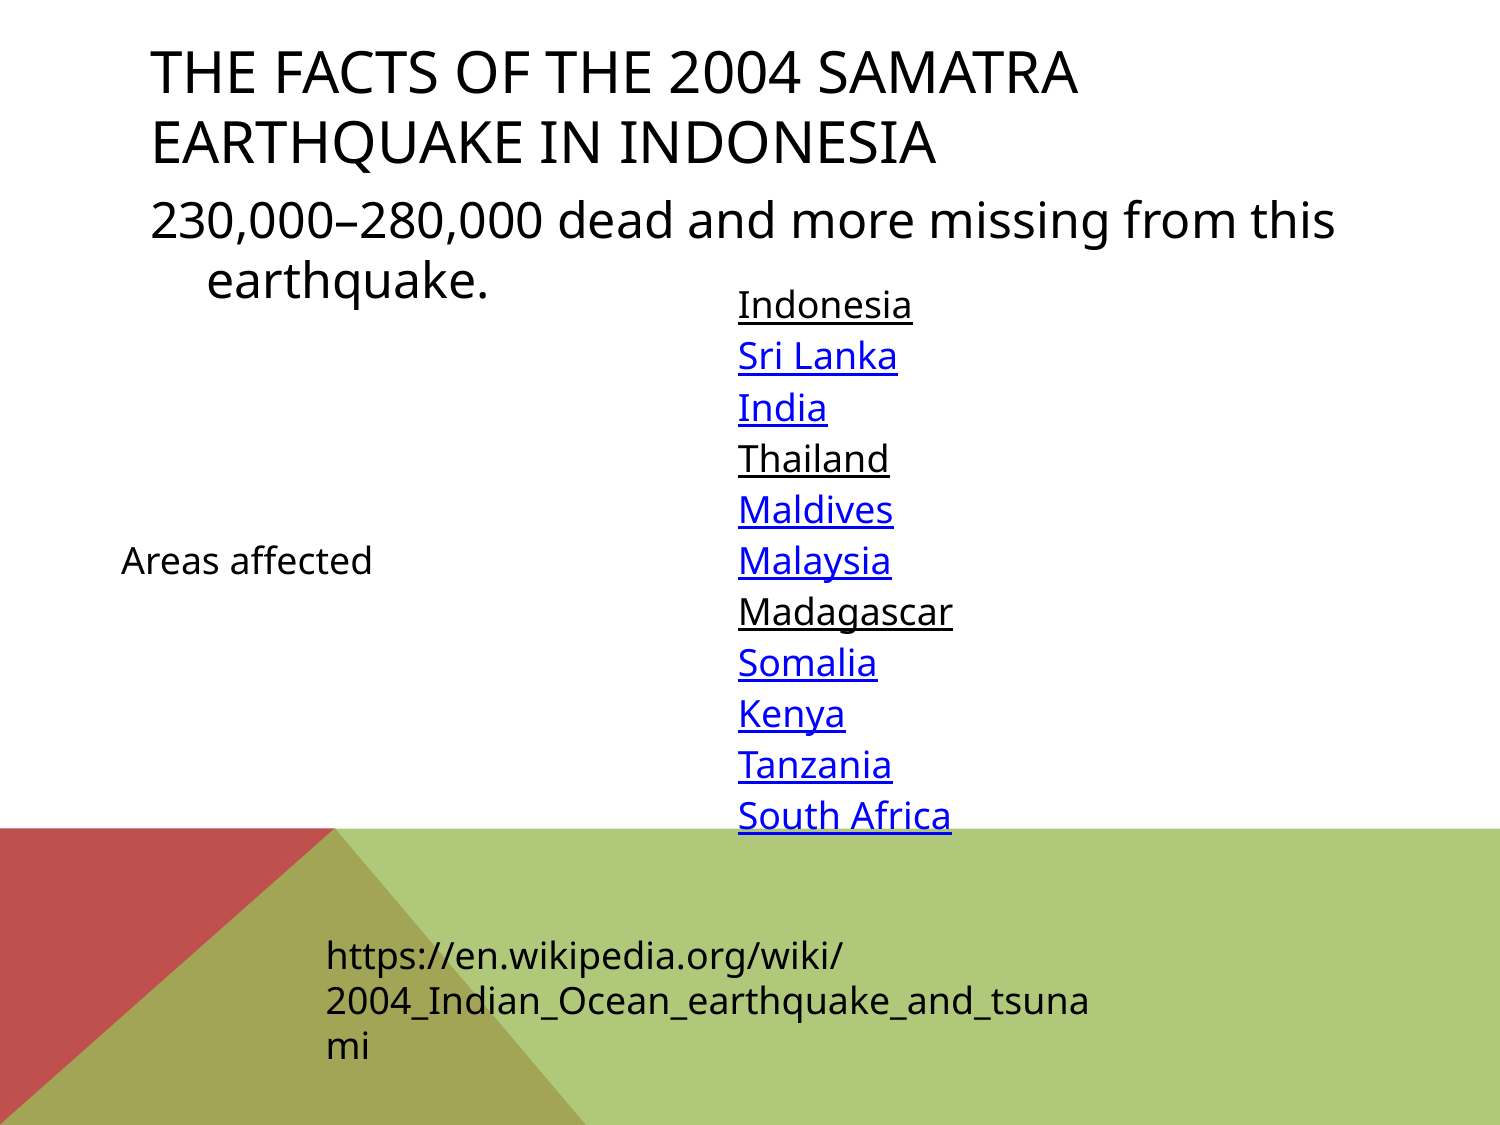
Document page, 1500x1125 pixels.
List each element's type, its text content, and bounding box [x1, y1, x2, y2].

text_box https://en.wikipedia.org/wiki/2004_Indian_Ocean_earthquake_and_tsunami [310, 925, 1126, 1075]
table_header Indonesia Sri Lanka India Thailand Maldives Malaysia Madagascar Somalia Kenya Tanzania South Africa [723, 271, 1340, 848]
list 230,000–280,000 dead and more missing from this earthquake. [135, 180, 1369, 768]
title the facts of the 2004 samatra earthquake in Indonesia [135, 60, 1369, 150]
table_header Areas affected [106, 271, 723, 848]
